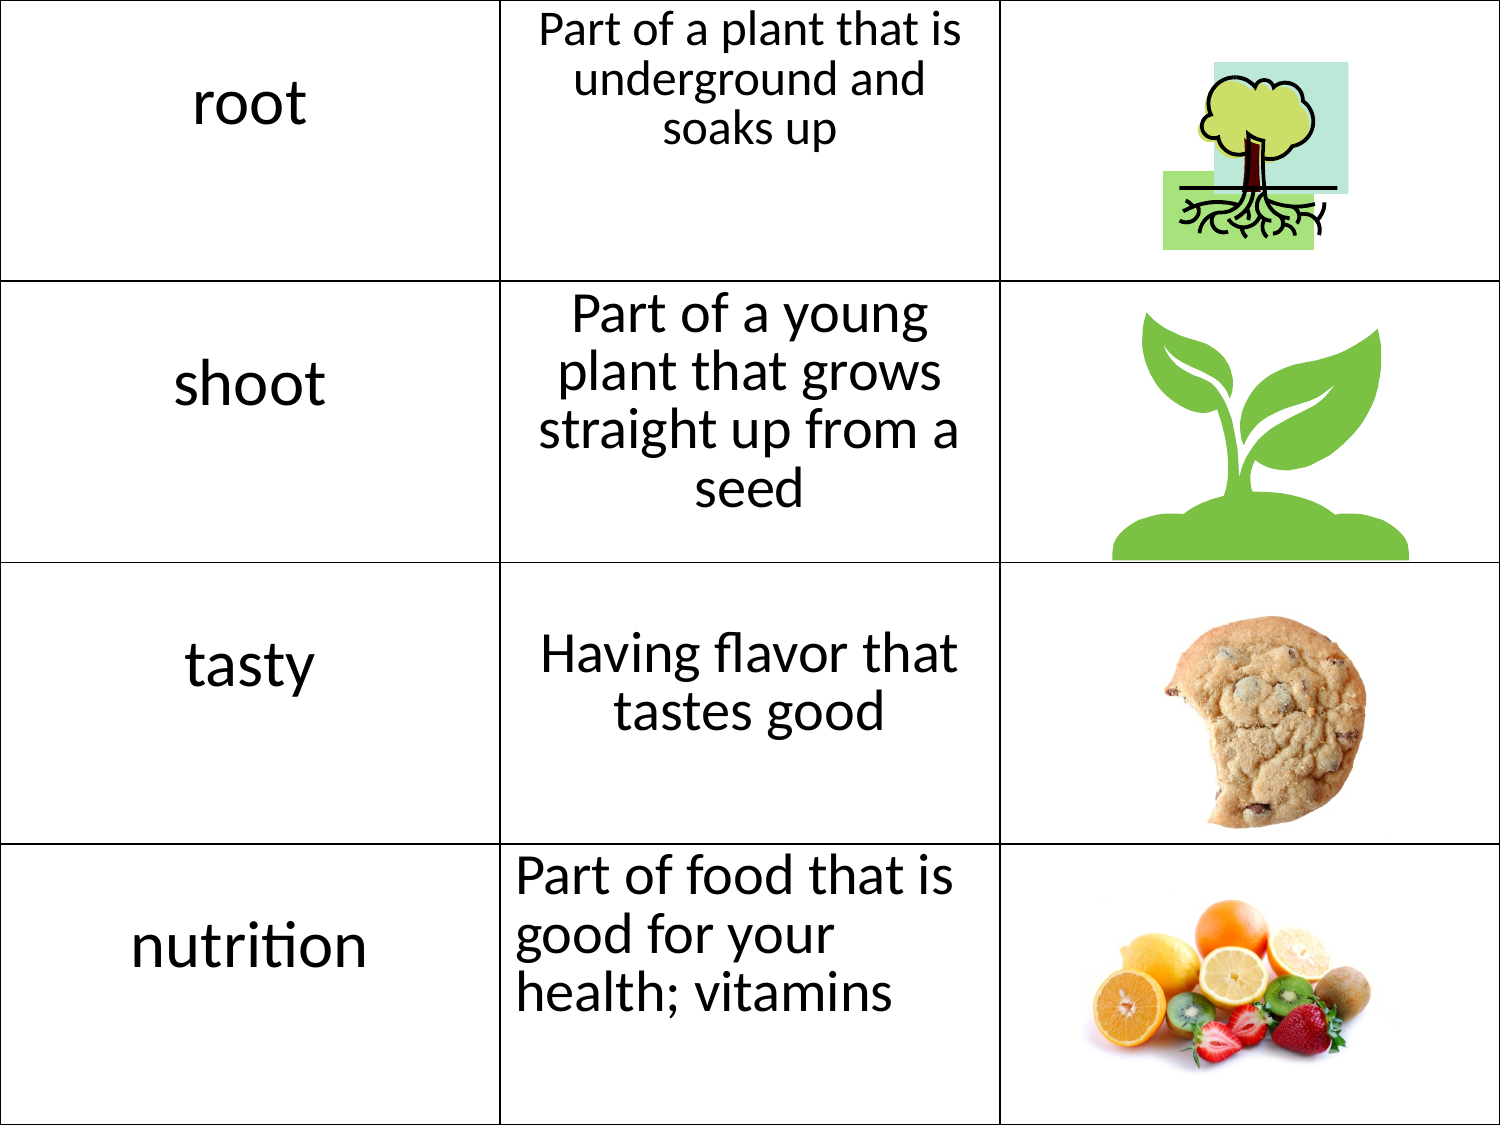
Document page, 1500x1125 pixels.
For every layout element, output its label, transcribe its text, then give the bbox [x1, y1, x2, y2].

table_cell shoot [1, 282, 499, 562]
table_header Part of a plant that is underground and soaks up [501, 1, 999, 280]
table_cell Part of food that is good for your health; vitamins [501, 845, 999, 1124]
table_header [1001, 1, 1499, 280]
table_cell nutrition [1, 845, 499, 1124]
picture [1062, 874, 1398, 1100]
picture [1162, 62, 1349, 251]
table_cell Part of a young plant that grows straight up from a seed [501, 282, 999, 562]
picture [1087, 612, 1388, 838]
table_cell [1001, 282, 1499, 562]
table_cell [1001, 845, 1499, 1124]
table_cell [1001, 563, 1499, 843]
table_cell Having flavor that tastes good [501, 563, 999, 843]
table_header root [1, 1, 499, 280]
picture [1112, 312, 1409, 561]
table_cell tasty [1, 563, 499, 843]
